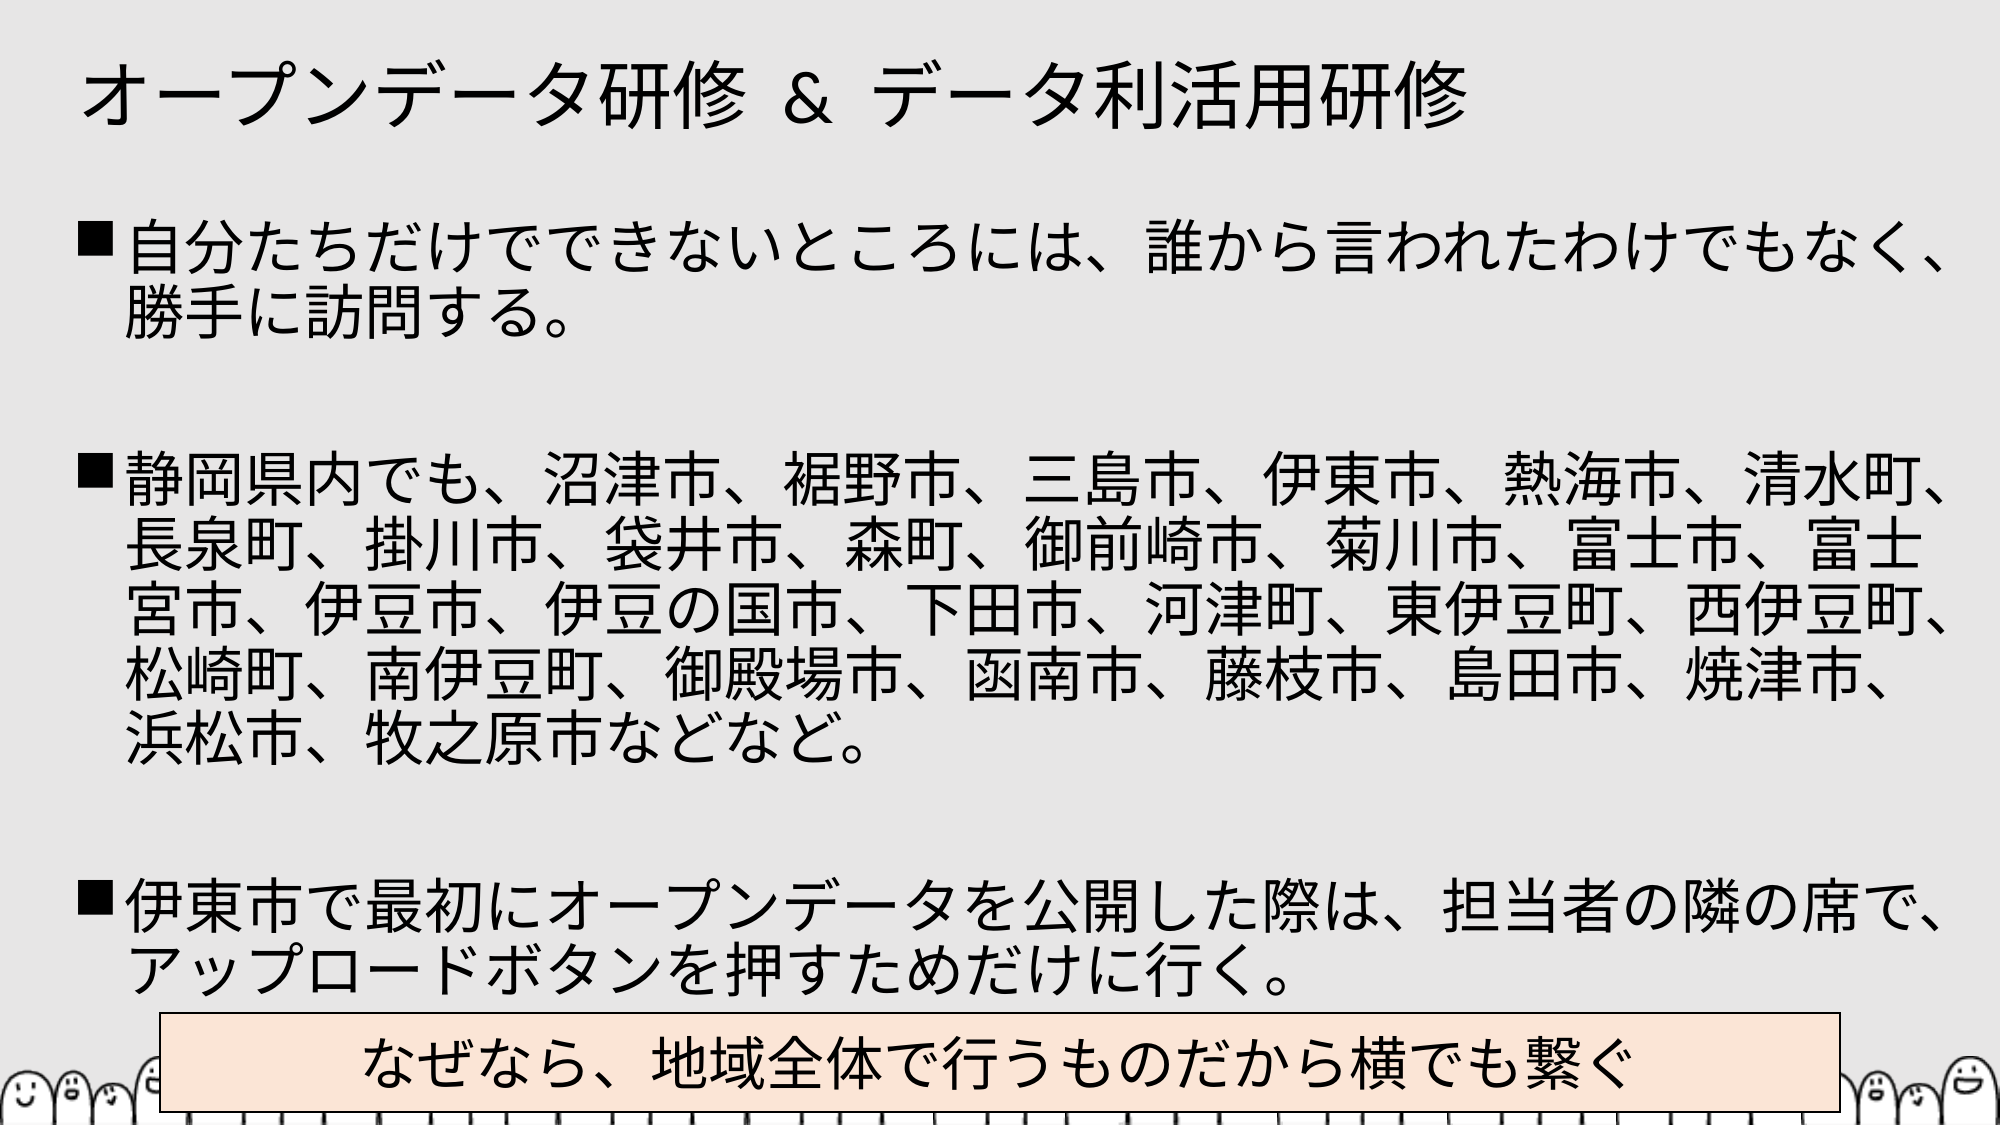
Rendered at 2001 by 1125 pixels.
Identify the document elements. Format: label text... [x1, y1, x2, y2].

list 自分たちだけでできないところには、誰から言われたわけでもなく、勝手に訪問する。 静岡県内でも、沼津市、裾野市、三島市、伊東市、熱海市、清水町、長泉町、掛川市、袋井市、森町、御前崎市、菊川市、富士市、富士宮市、伊豆市、伊豆の国市、下田市、河津町、東伊豆町、西伊豆町、松崎町、南伊豆町、御殿場市、函南市、藤枝市、島田市、焼津市、浜松市、牧之原市などなど。 伊東市で最初にオープンデータを公開した際は、担当者の隣の席で、アップロードボタンを押すためだけに行く。 [31, 210, 1969, 1022]
picture [0, 1056, 2000, 1125]
text_box なぜなら、地域全体で行うものだから横でも繋ぐ [159, 1012, 1841, 1113]
title オープンデータ研修 & データ利活用研修 [31, 32, 1969, 167]
